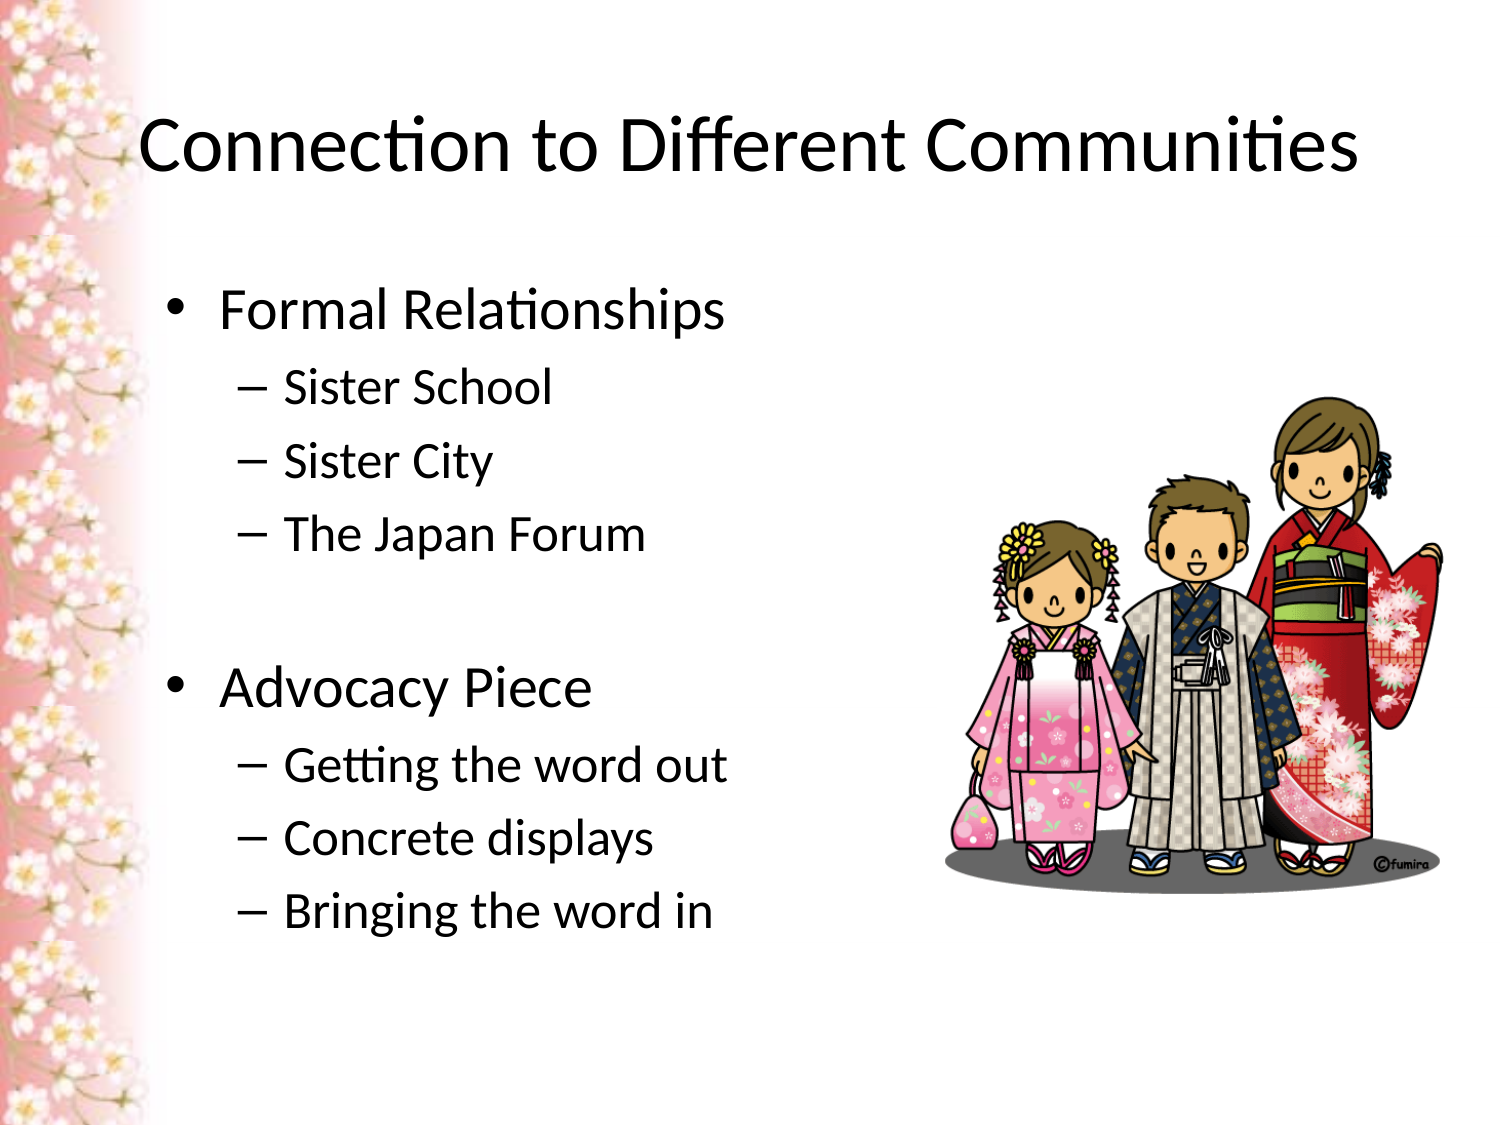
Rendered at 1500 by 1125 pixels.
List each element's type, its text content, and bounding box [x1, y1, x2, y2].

title Connection to Different Communities [75, 45, 1425, 233]
picture [0, 0, 1500, 1125]
list Formal Relationships Sister School Sister City The Japan Forum Advocacy Piece Getting the word out Concrete displays Bringing the word in [150, 262, 1388, 950]
